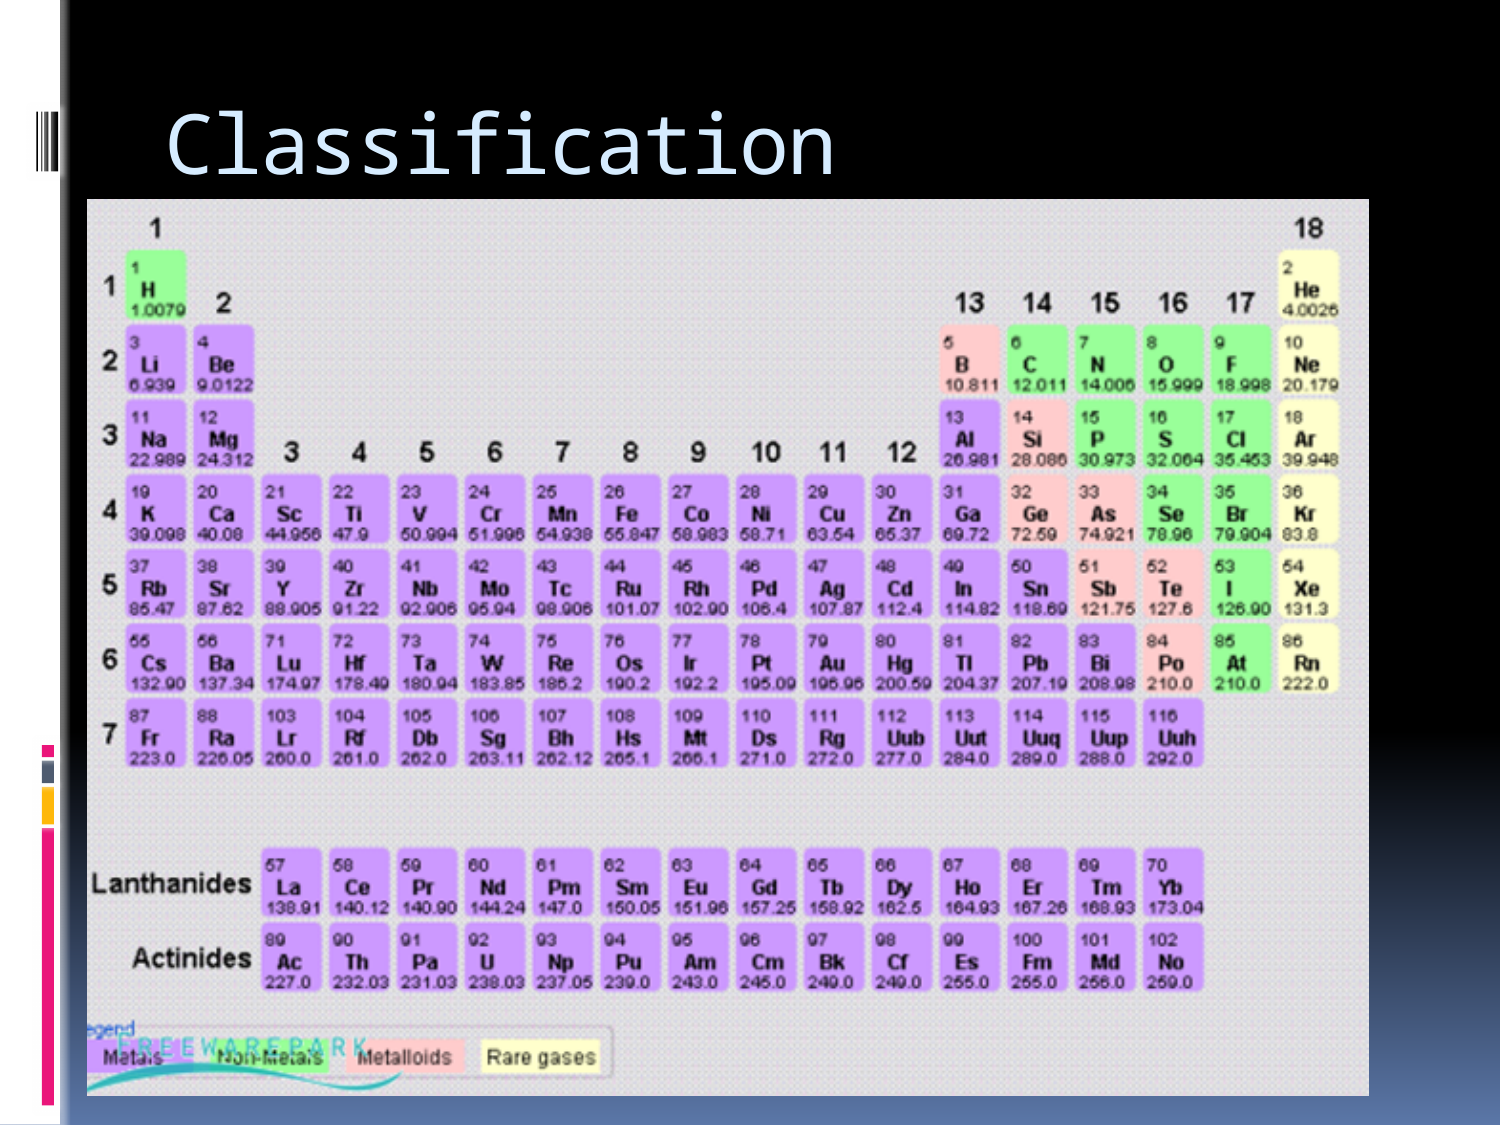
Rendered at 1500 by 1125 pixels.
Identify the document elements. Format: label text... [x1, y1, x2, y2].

picture [86, 199, 1369, 1096]
title Classification [150, 83, 1425, 234]
